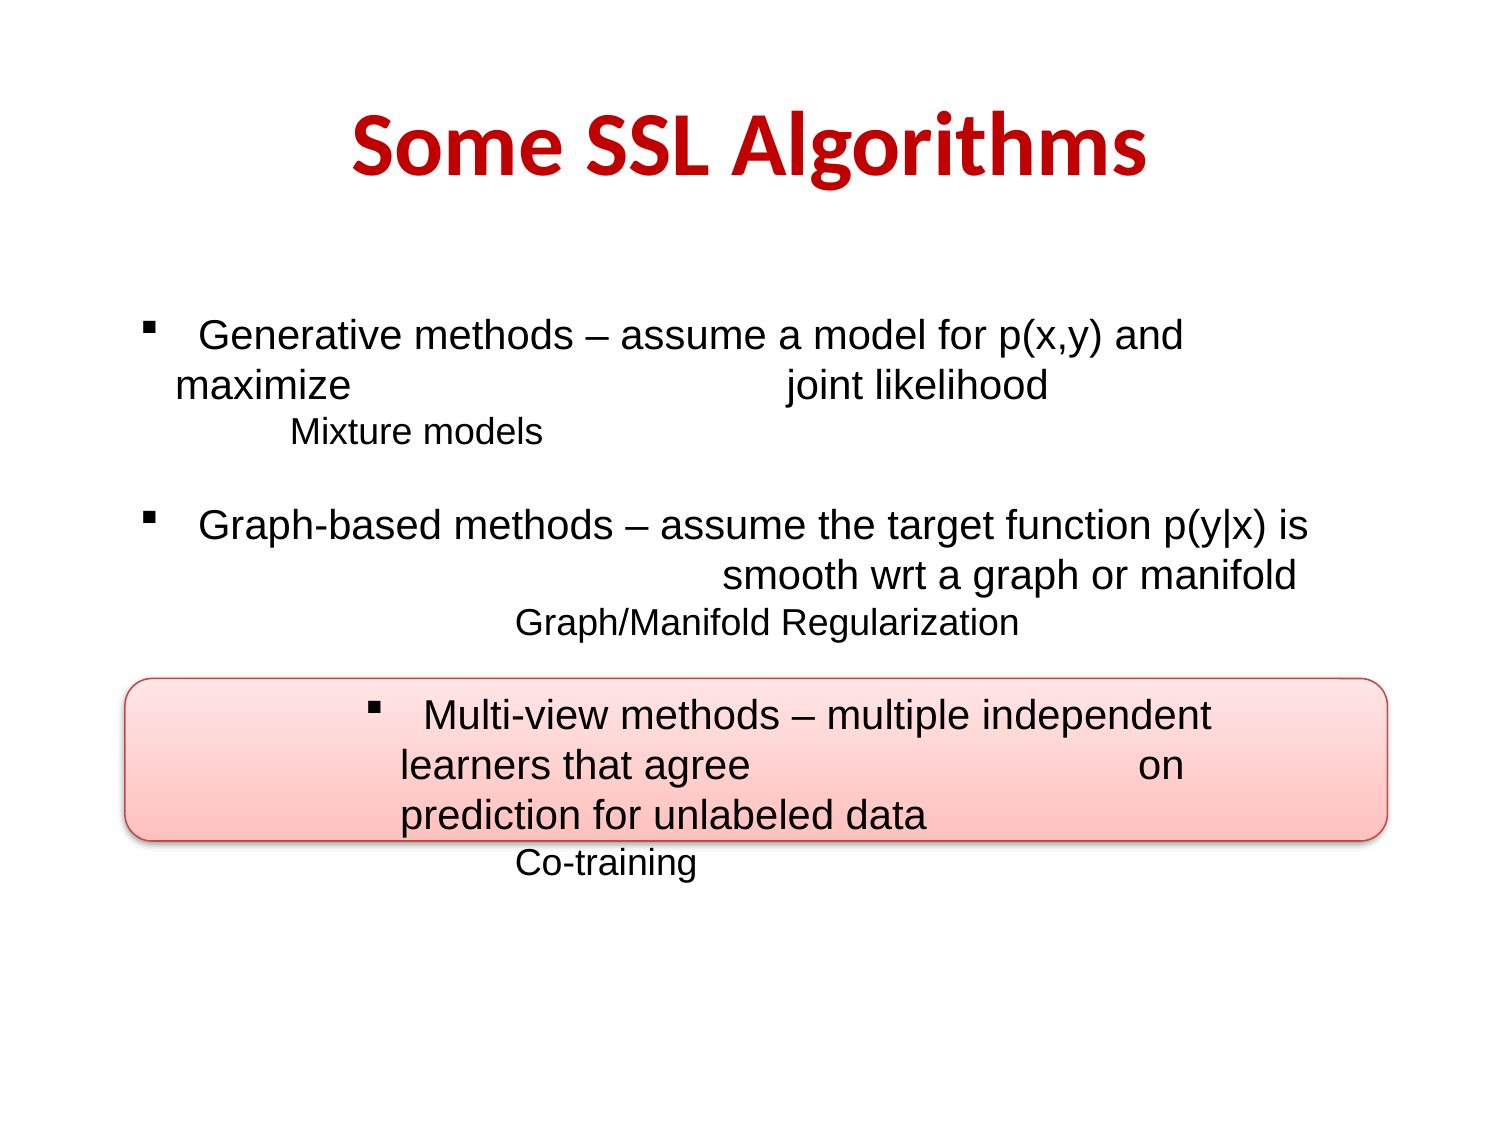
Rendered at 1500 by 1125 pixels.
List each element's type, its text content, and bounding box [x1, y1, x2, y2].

text_box Generative methods – assume a model for p(x,y) and maximize joint likelihood Mixture models Graph-based methods – assume the target function p(y|x) is smooth wrt a graph or manifold Graph/Manifold Regularization Multi-view methods – multiple independent learners that agree on prediction for unlabeled data Co-training [125, 299, 1375, 980]
text_box [1375, 681, 1389, 838]
title Some SSL Algorithms [75, 45, 1425, 233]
